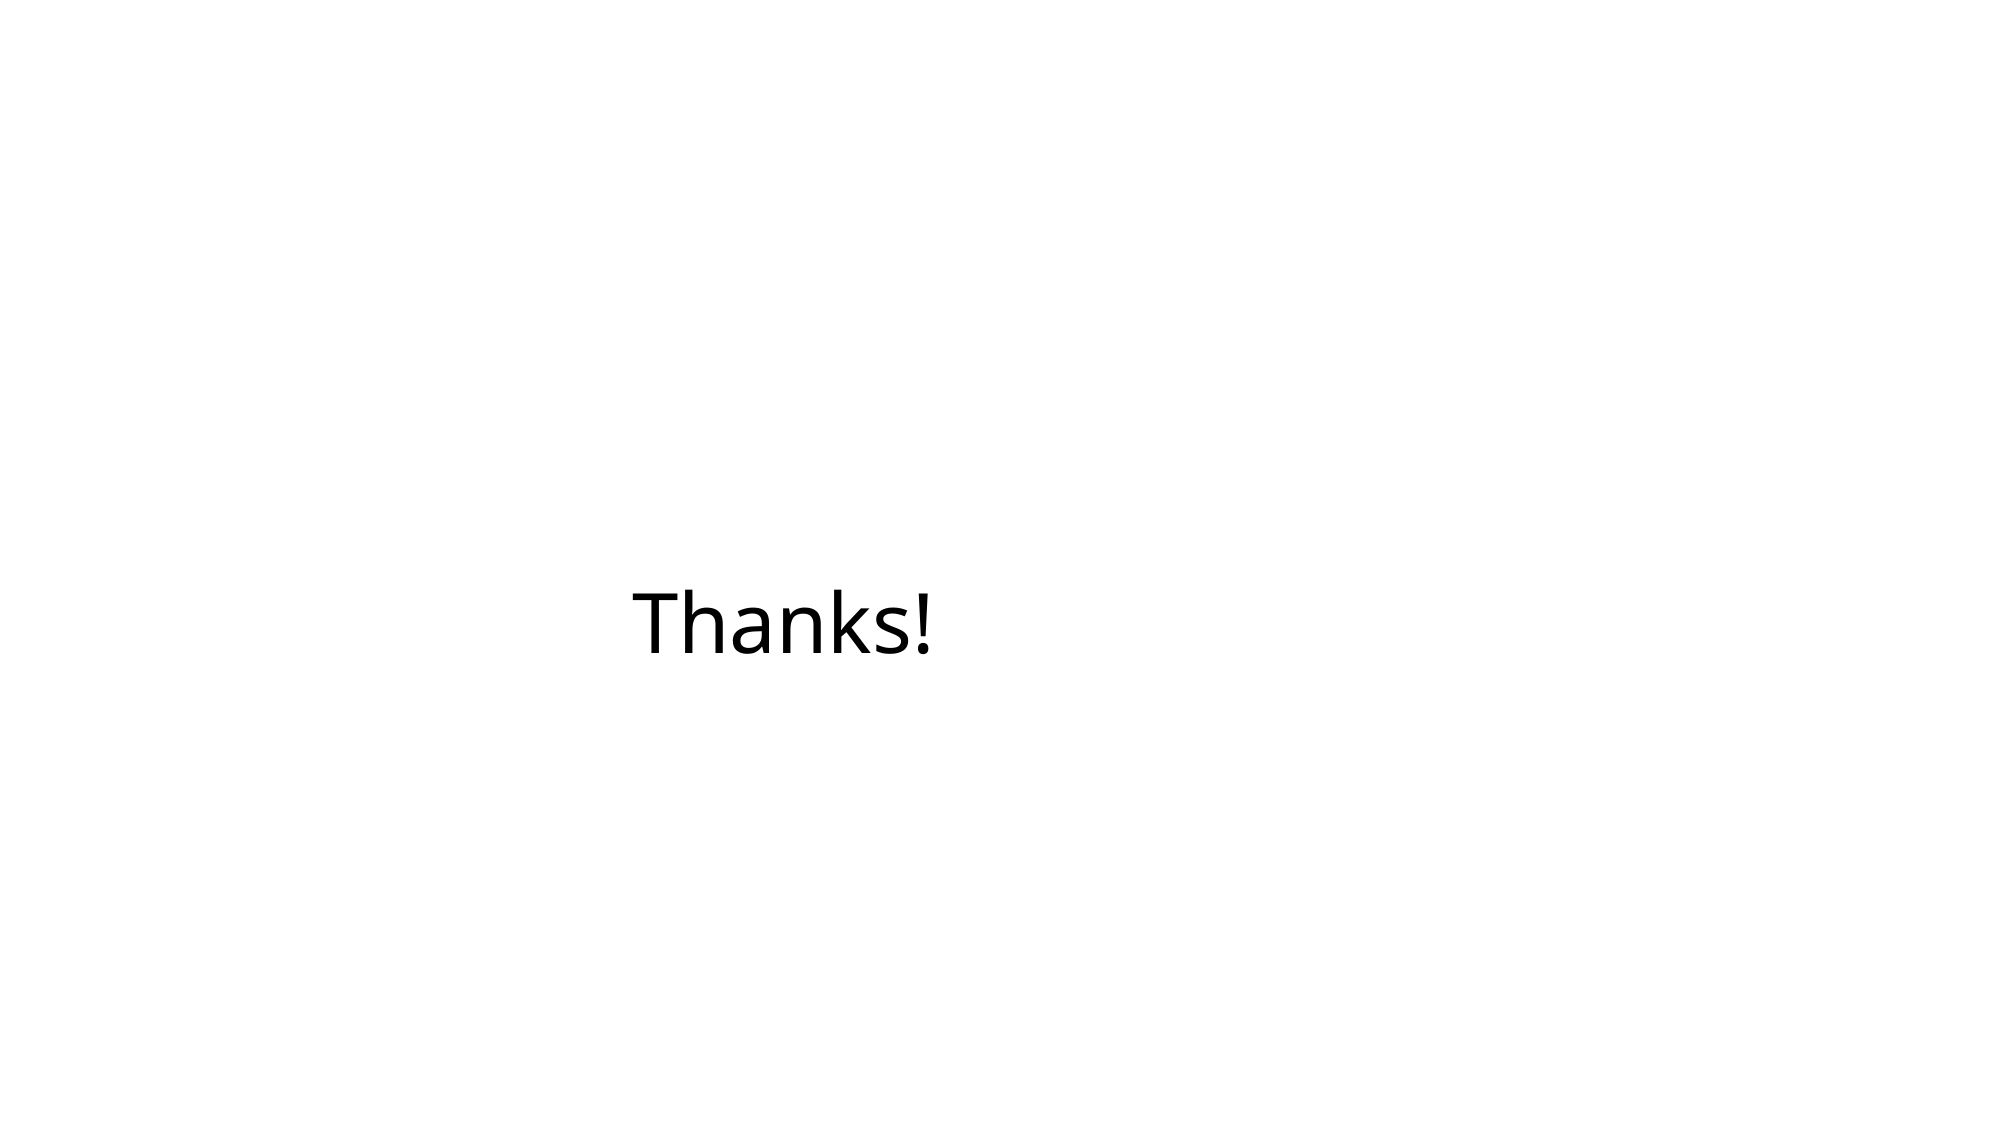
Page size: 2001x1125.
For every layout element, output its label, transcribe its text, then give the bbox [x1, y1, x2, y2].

text_box Thanks! [617, 562, 951, 678]
